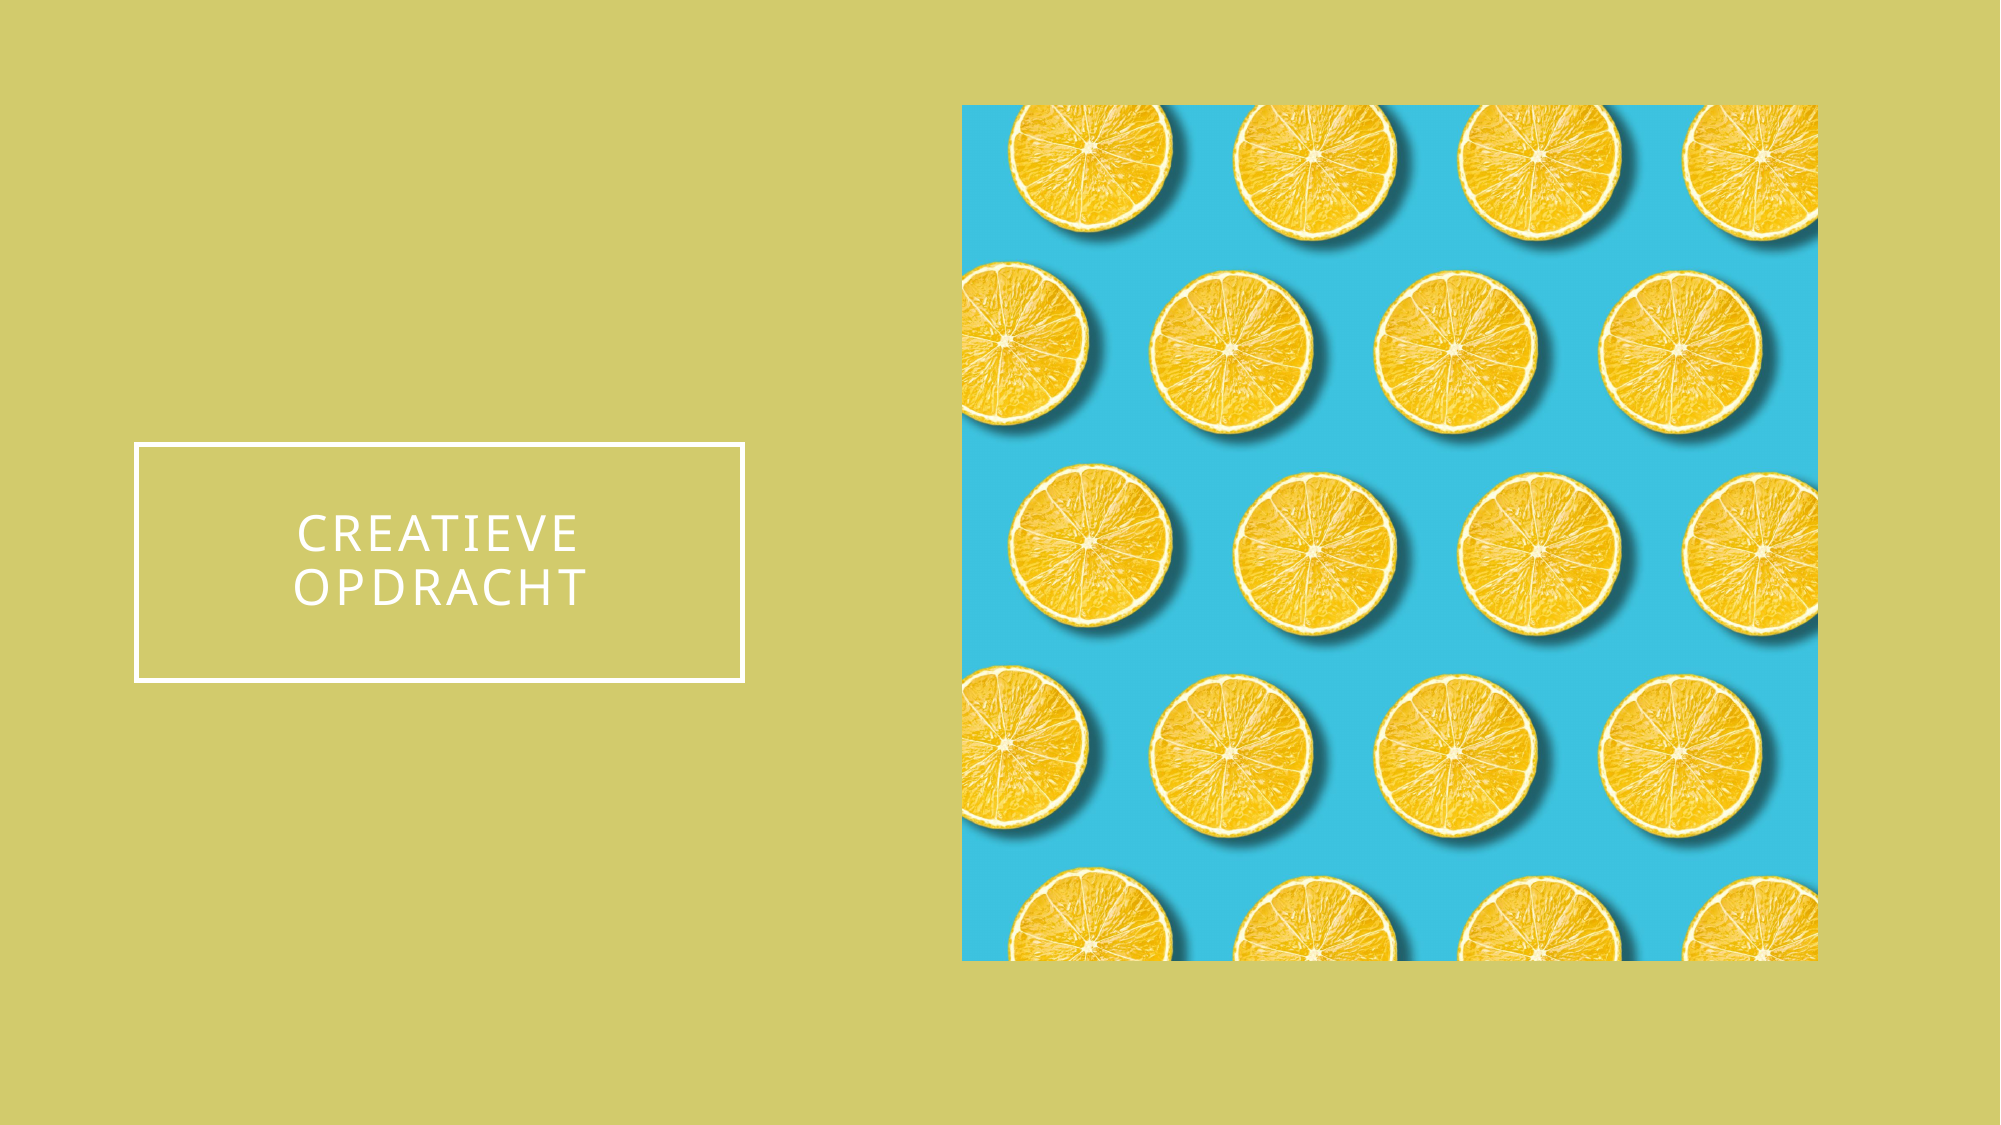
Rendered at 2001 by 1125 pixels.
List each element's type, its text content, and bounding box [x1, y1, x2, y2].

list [962, 105, 1818, 961]
title Creatieve opdracht [134, 442, 745, 683]
